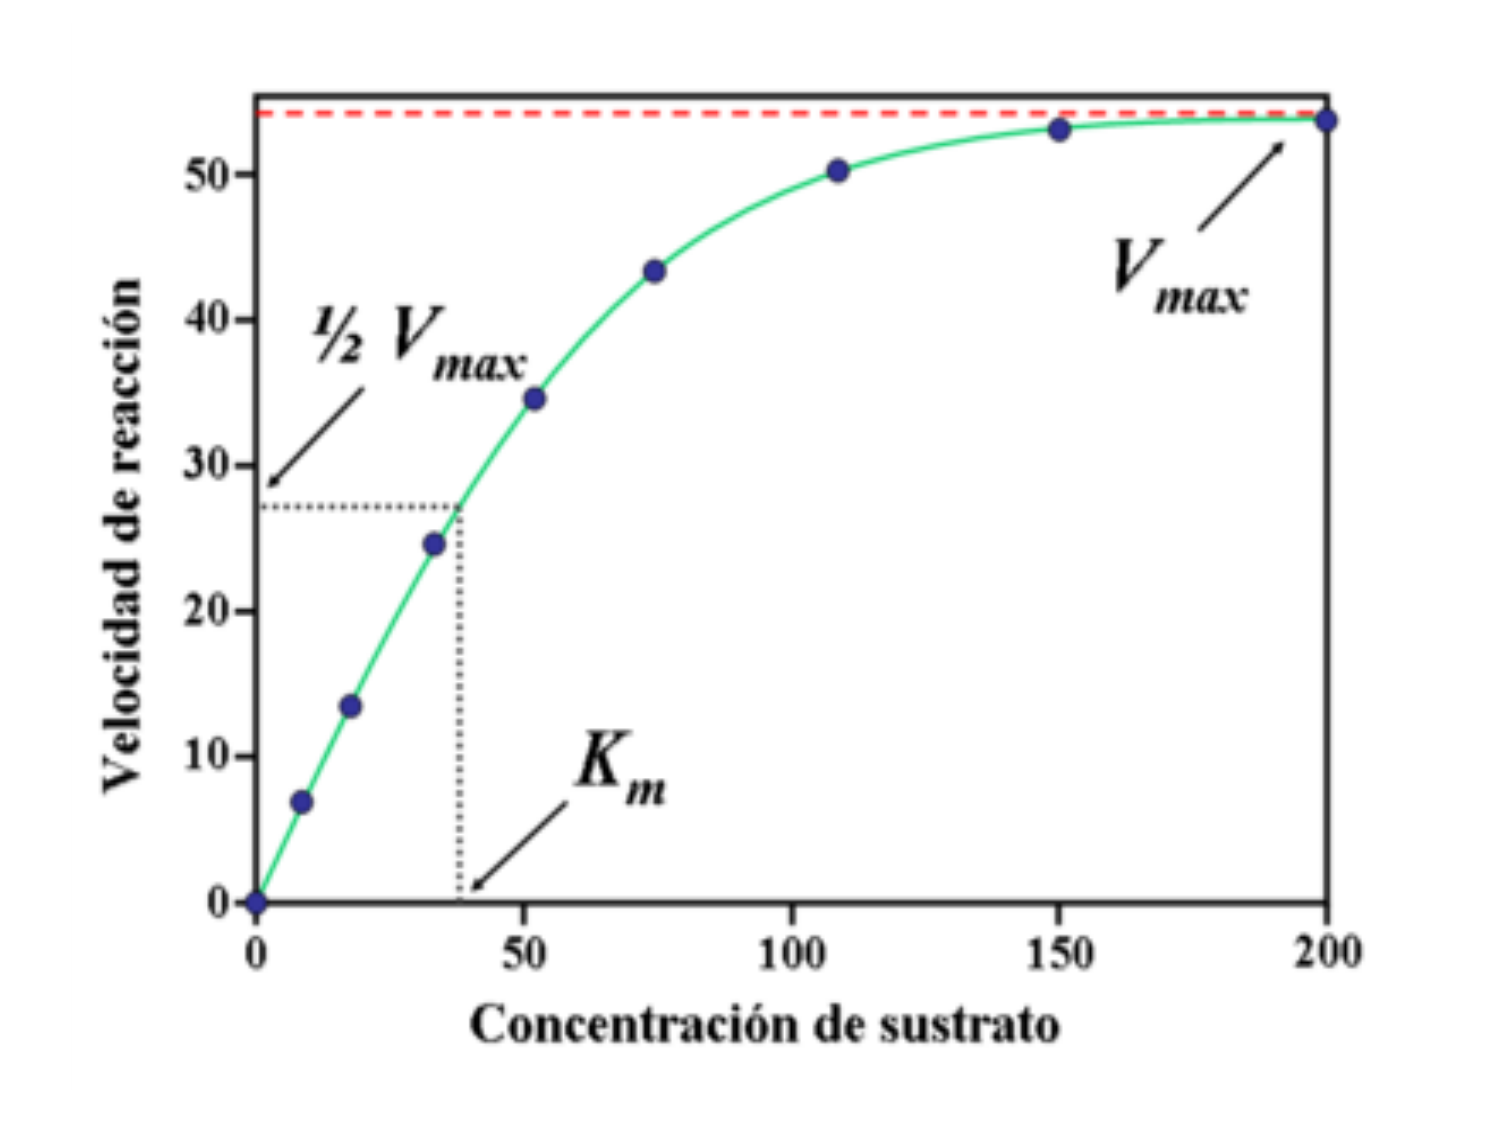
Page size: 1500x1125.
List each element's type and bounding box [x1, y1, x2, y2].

picture [70, 23, 1430, 1091]
